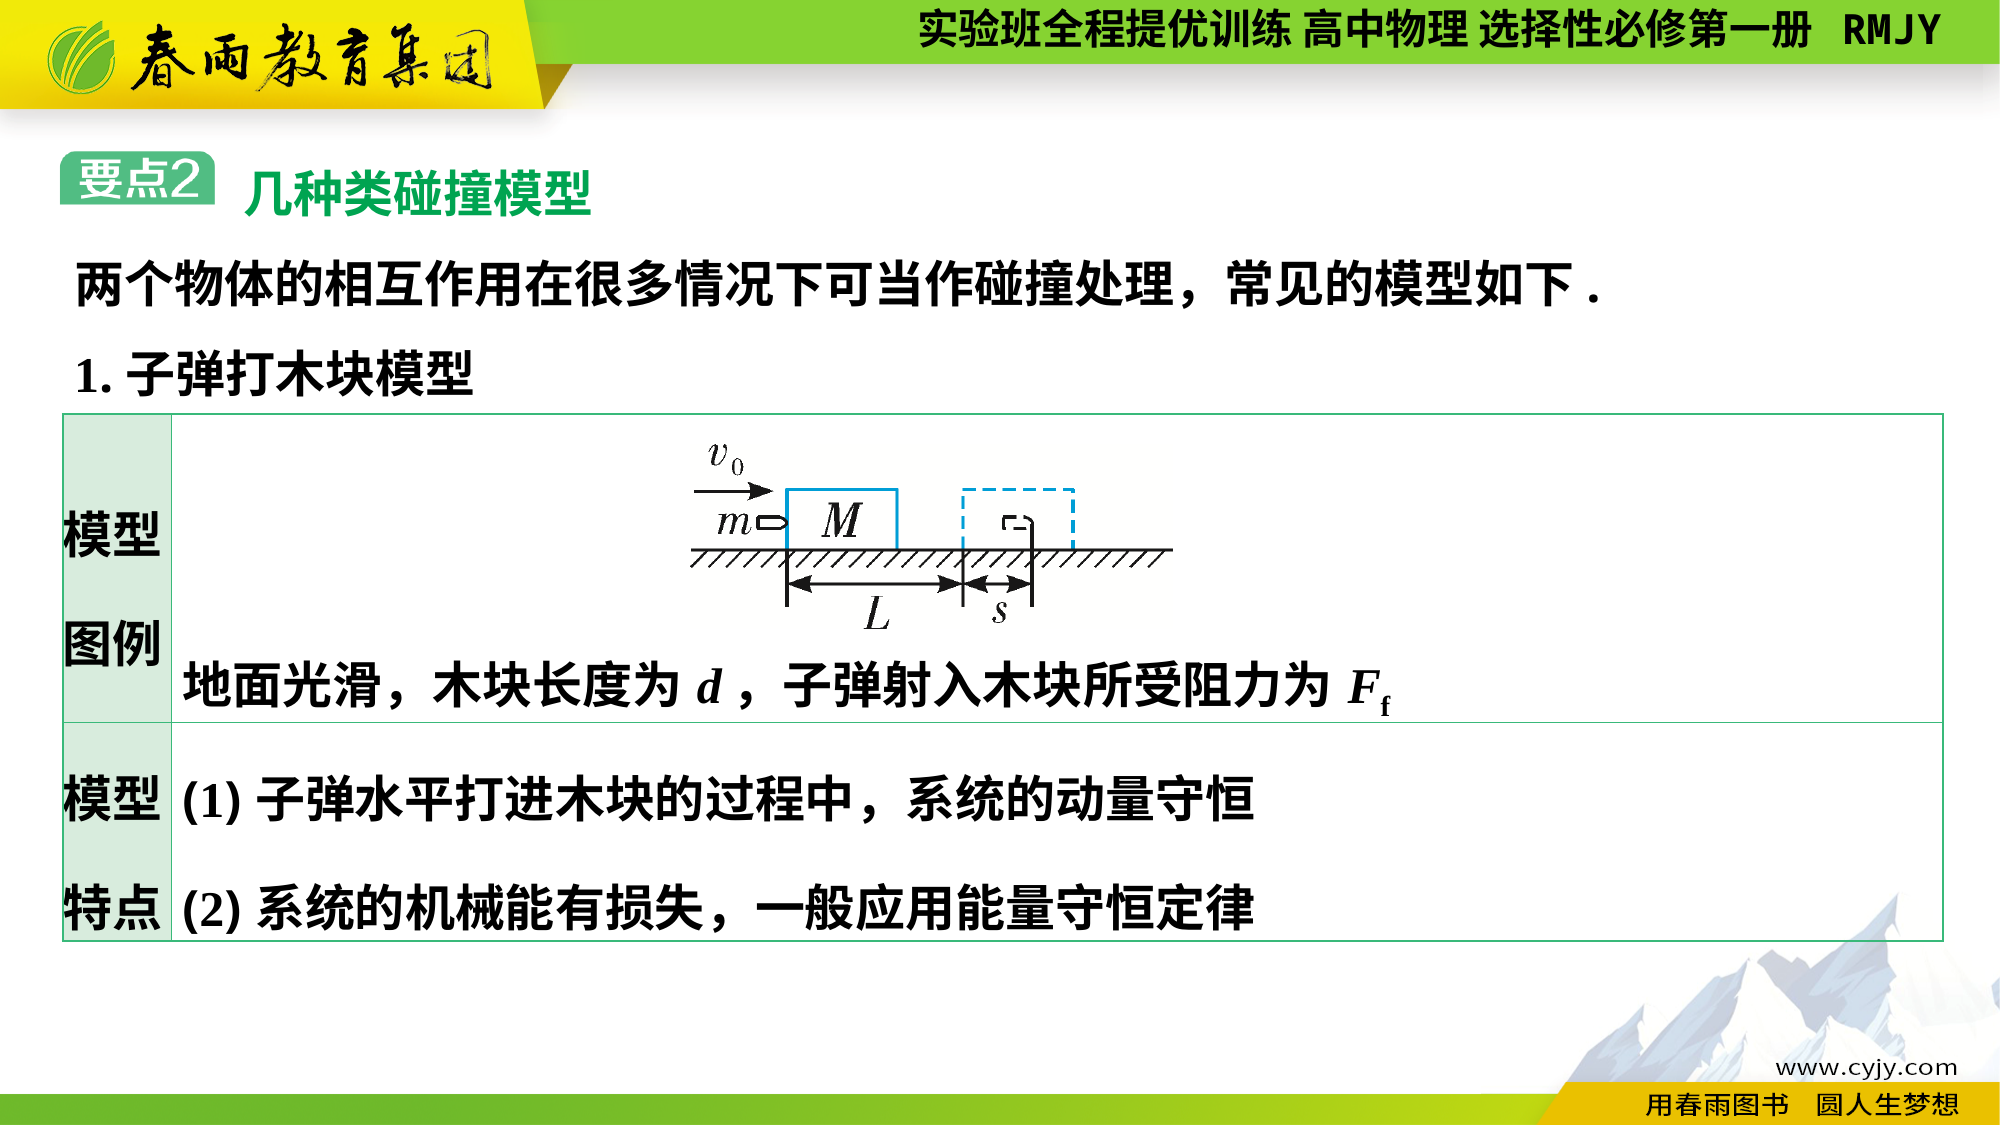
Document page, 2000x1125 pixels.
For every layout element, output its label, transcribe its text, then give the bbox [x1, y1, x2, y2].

table_cell (1)子弹水平打进木块的过程中，系统的动量守恒 (2)系统的机械能有损失，一般应用能量守恒定律 [172, 723, 1942, 940]
table_header 模型 图例 [64, 415, 171, 722]
table_cell 模型 特点 [64, 723, 171, 940]
list 几种类碰撞模型 两个物体的相互作用在很多情况下可当作碰撞处理，常见的模型如下. 1.子弹打木块模型 [59, 125, 1944, 402]
table_header 地面光滑，木块长度为d，子弹射入木块所受阻力为Ff [172, 415, 1942, 722]
picture [0, 0, 2000, 1125]
